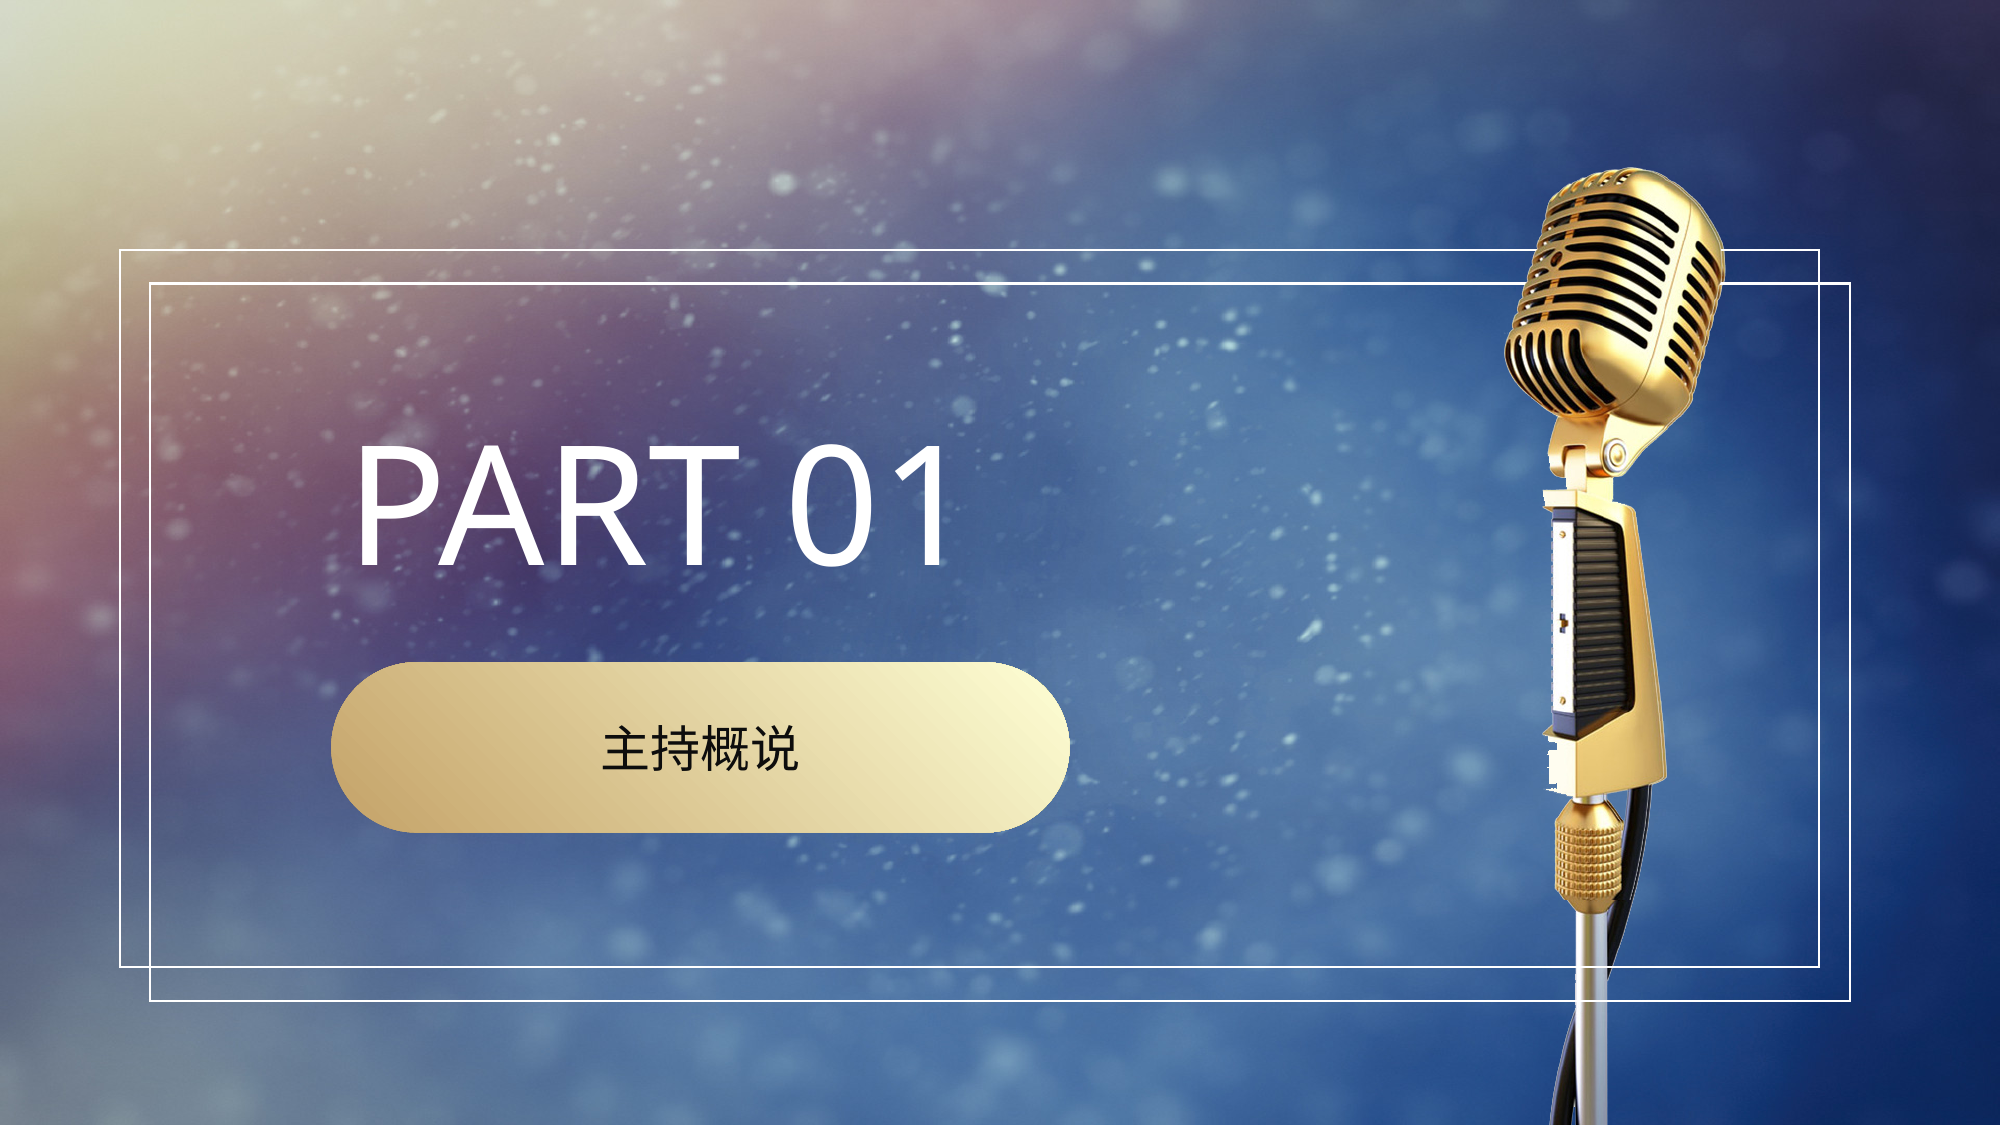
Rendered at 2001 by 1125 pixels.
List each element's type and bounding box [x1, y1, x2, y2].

picture [0, 0, 2000, 1125]
text_box [149, 968, 1181, 1002]
text_box [119, 249, 1181, 968]
